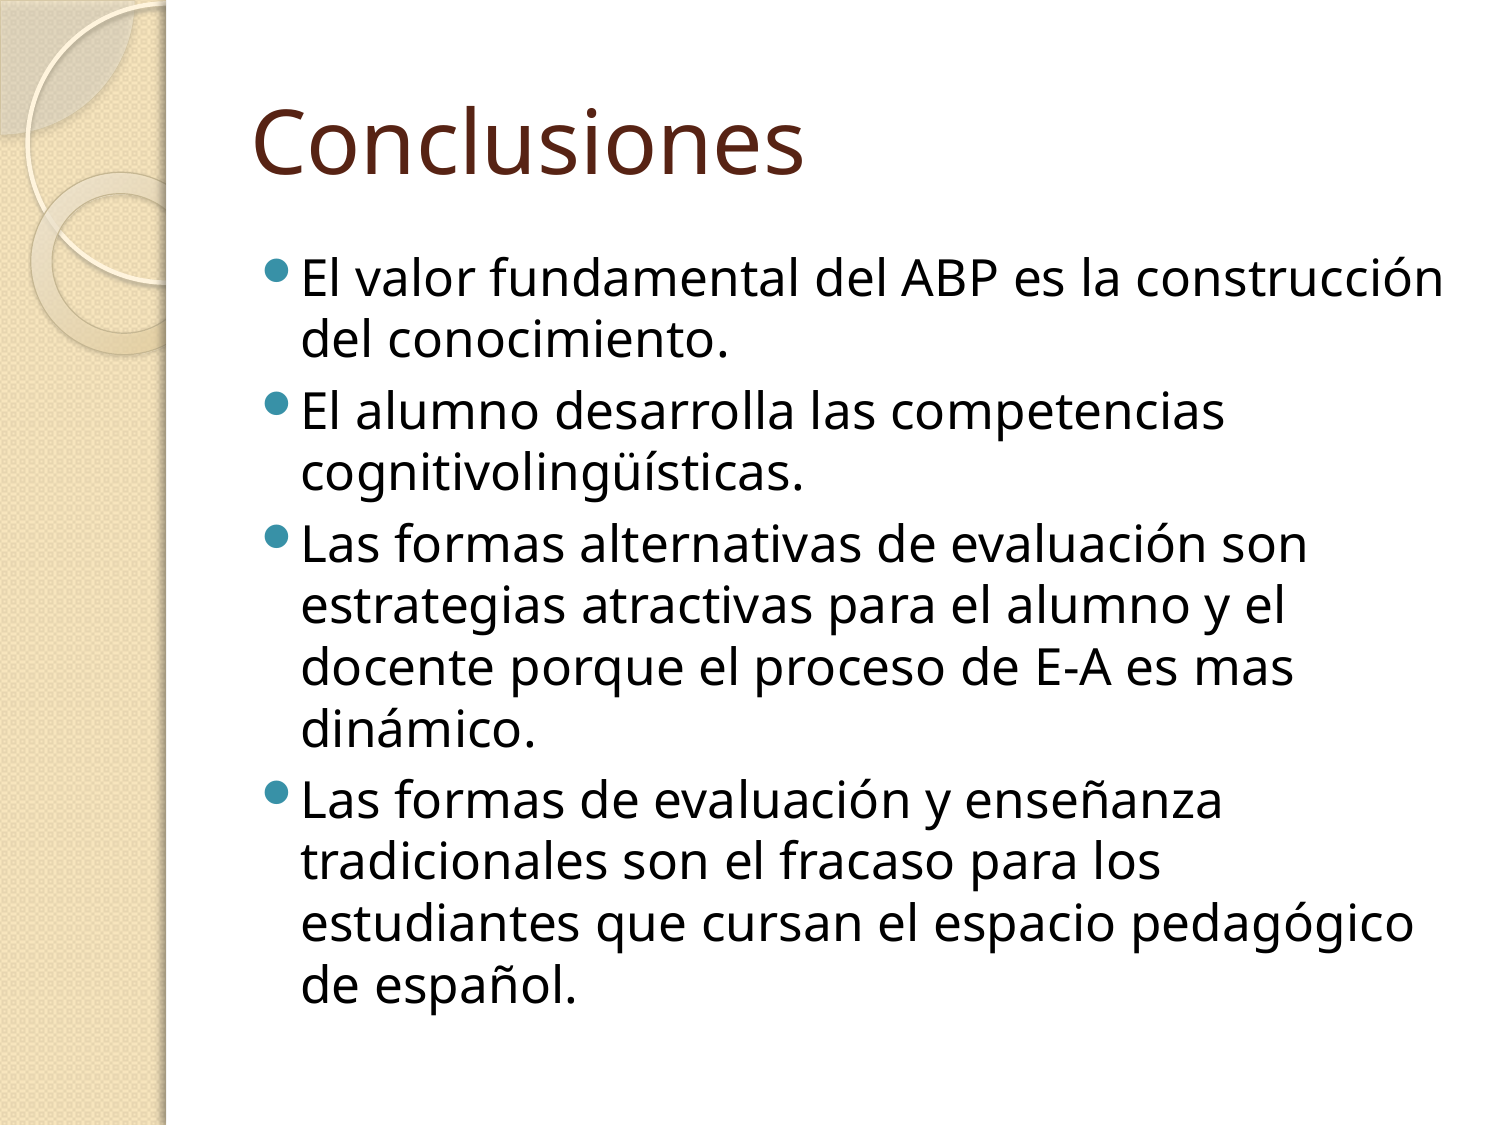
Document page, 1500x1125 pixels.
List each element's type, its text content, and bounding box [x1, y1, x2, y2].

title Conclusiones [235, 45, 1466, 233]
list El valor fundamental del ABP es la construcción del conocimiento. El alumno desarrolla las competencias cognitivolingüísticas. Las formas alternativas de evaluación son estrategias atractivas para el alumno y el docente porque el proceso de E-A es mas dinámico. Las formas de evaluación y enseñanza tradicionales son el fracaso para los estudiantes que cursan el espacio pedagógico de español. [235, 237, 1466, 1025]
